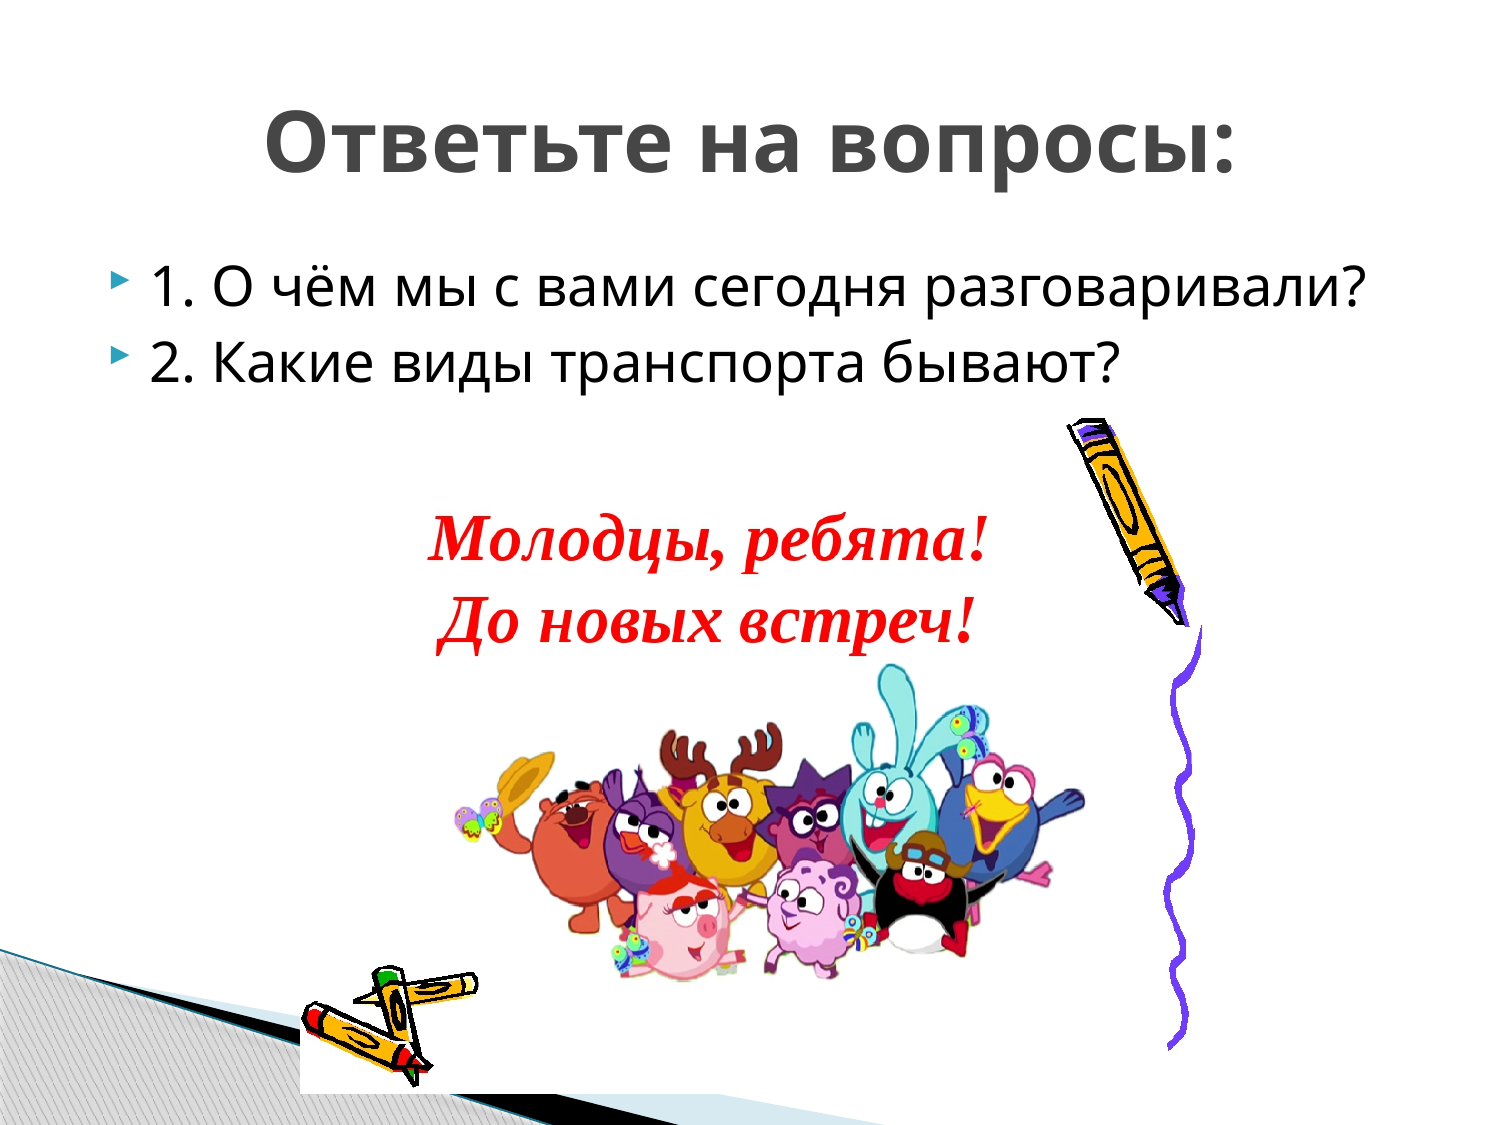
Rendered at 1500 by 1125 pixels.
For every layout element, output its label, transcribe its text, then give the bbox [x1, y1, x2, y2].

title Ответьте на вопросы: [75, 45, 1425, 233]
list 1. О чём мы с вами сегодня разговаривали? 2. Какие виды транспорта бывают? [75, 243, 1425, 986]
picture [299, 412, 1209, 1094]
